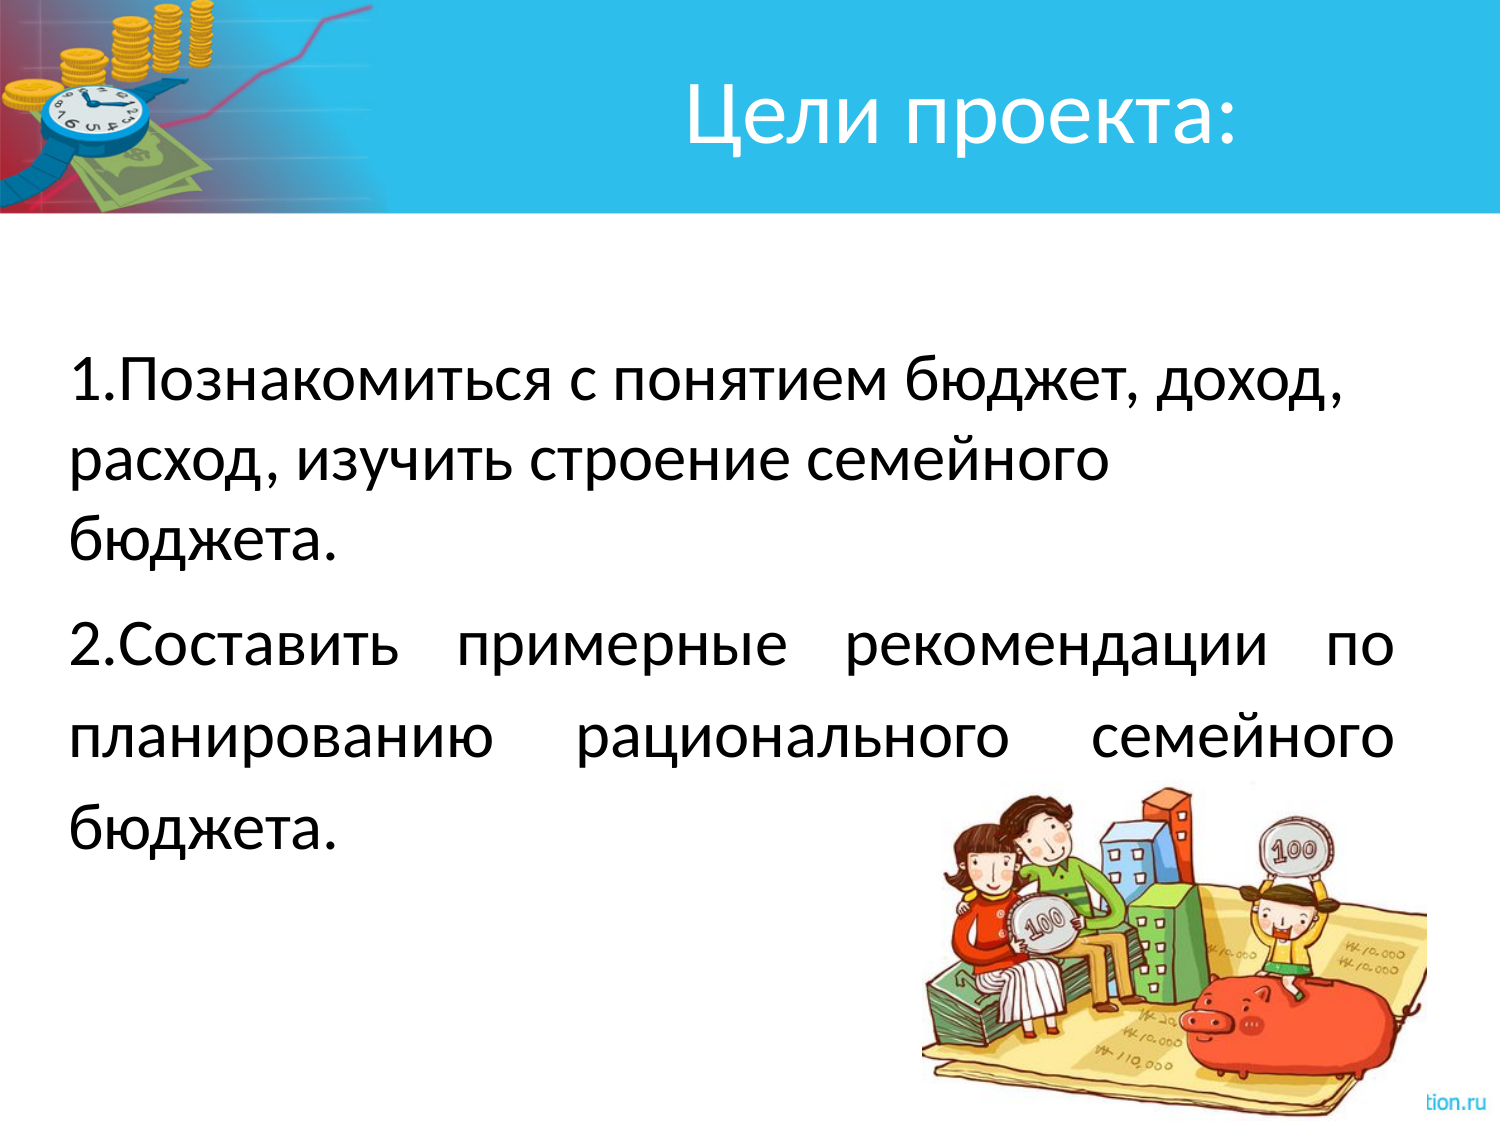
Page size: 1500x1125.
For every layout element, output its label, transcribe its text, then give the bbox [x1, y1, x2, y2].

list 1.Познакомиться с понятием бюджет, доход, расход, изучить строение семейного бюджета. 2.Составить примерные рекомендации по планированию рационального семейного бюджета. [53, 326, 1412, 1035]
title Цели проекта: [442, 0, 1483, 219]
picture [0, 0, 1500, 1125]
